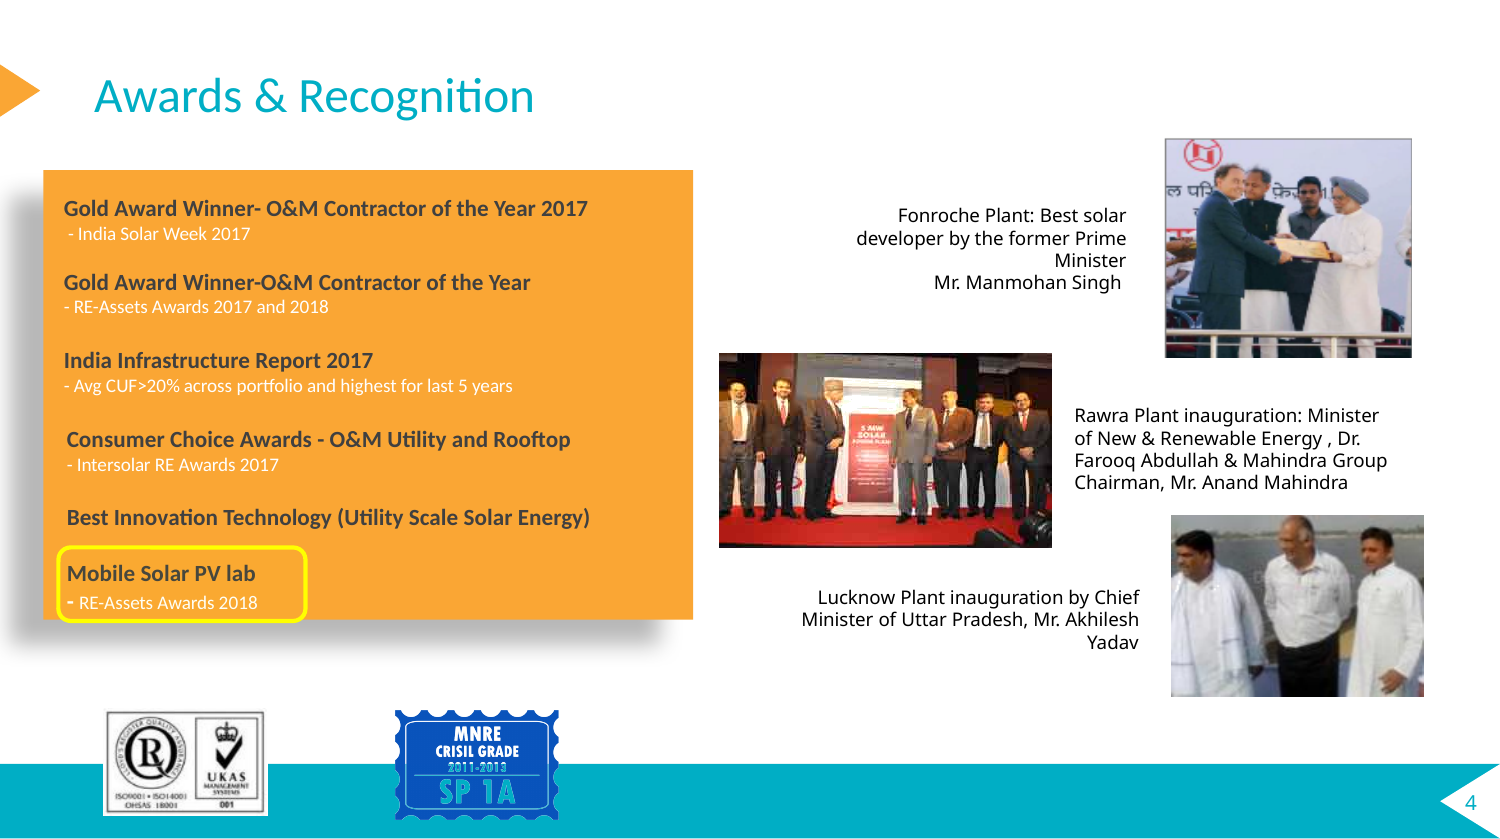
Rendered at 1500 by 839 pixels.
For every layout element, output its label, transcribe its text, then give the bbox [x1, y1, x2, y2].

text_box Fonroche Plant: Best solar developer by the former Prime Minister Mr. Manmohan Singh [834, 196, 1142, 301]
picture [1162, 137, 1413, 358]
text_box Gold Award Winner- O&M Contractor of the Year 2017 - India Solar Week 2017 Gold Award Winner-O&M Contractor of the Year - RE-Assets Awards 2017 and 2018 India Infrastructure Report 2017 - Avg CUF>20% across portfolio and highest for last 5 years Consumer Choice Awards - O&M Utility and Rooftop - Intersolar RE Awards 2017 Best Innovation Technology (Utility Scale Solar Energy) Mobile Solar PV lab - RE-Assets Awards 2018 [43, 170, 694, 620]
text_box [56, 545, 308, 624]
text_box Rawra Plant inauguration: Minister of New & Renewable Energy , Dr. Farooq Abdullah & Mahindra Group Chairman, Mr. Anand Mahindra [1059, 396, 1409, 502]
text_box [771, 515, 1424, 697]
picture [394, 710, 560, 820]
picture [103, 708, 269, 816]
title Awards & Recognition [79, 34, 1421, 151]
picture [718, 353, 1052, 548]
